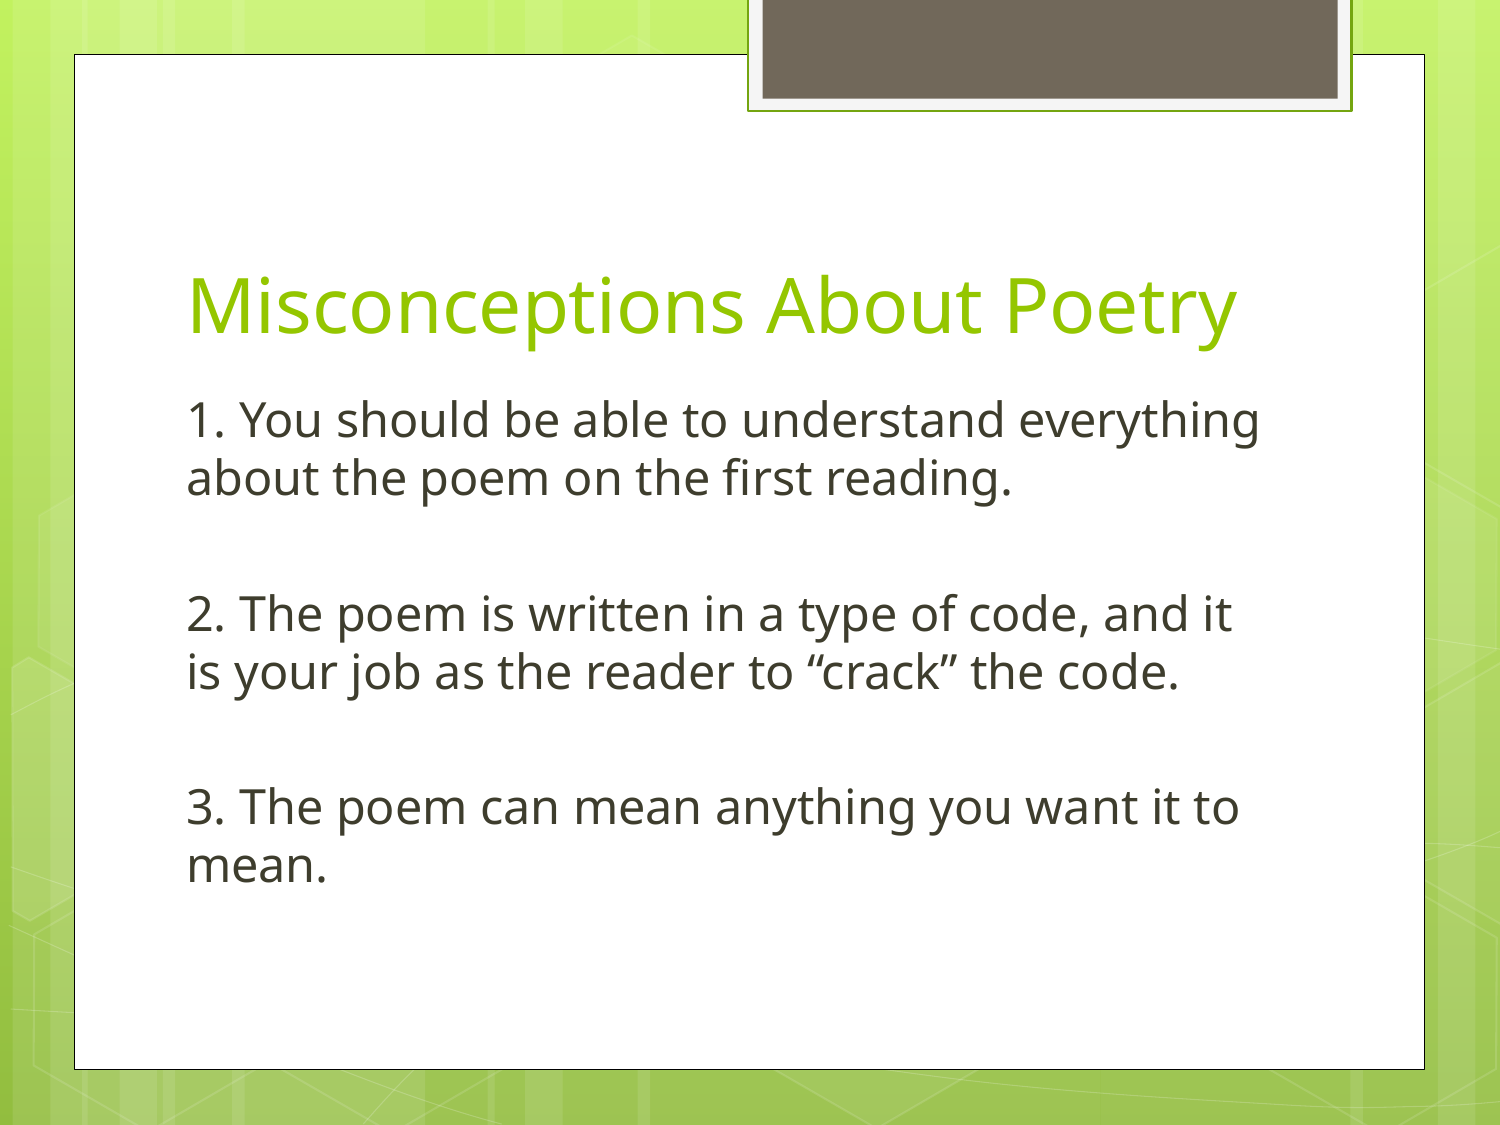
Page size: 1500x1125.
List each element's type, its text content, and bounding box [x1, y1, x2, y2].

title Misconceptions About Poetry [171, 168, 1324, 357]
list 1. You should be able to understand everything about the poem on the first reading. 2. The poem is written in a type of code, and it is your job as the reader to “crack” the code. 3. The poem can mean anything you want it to mean. [171, 381, 1283, 957]
